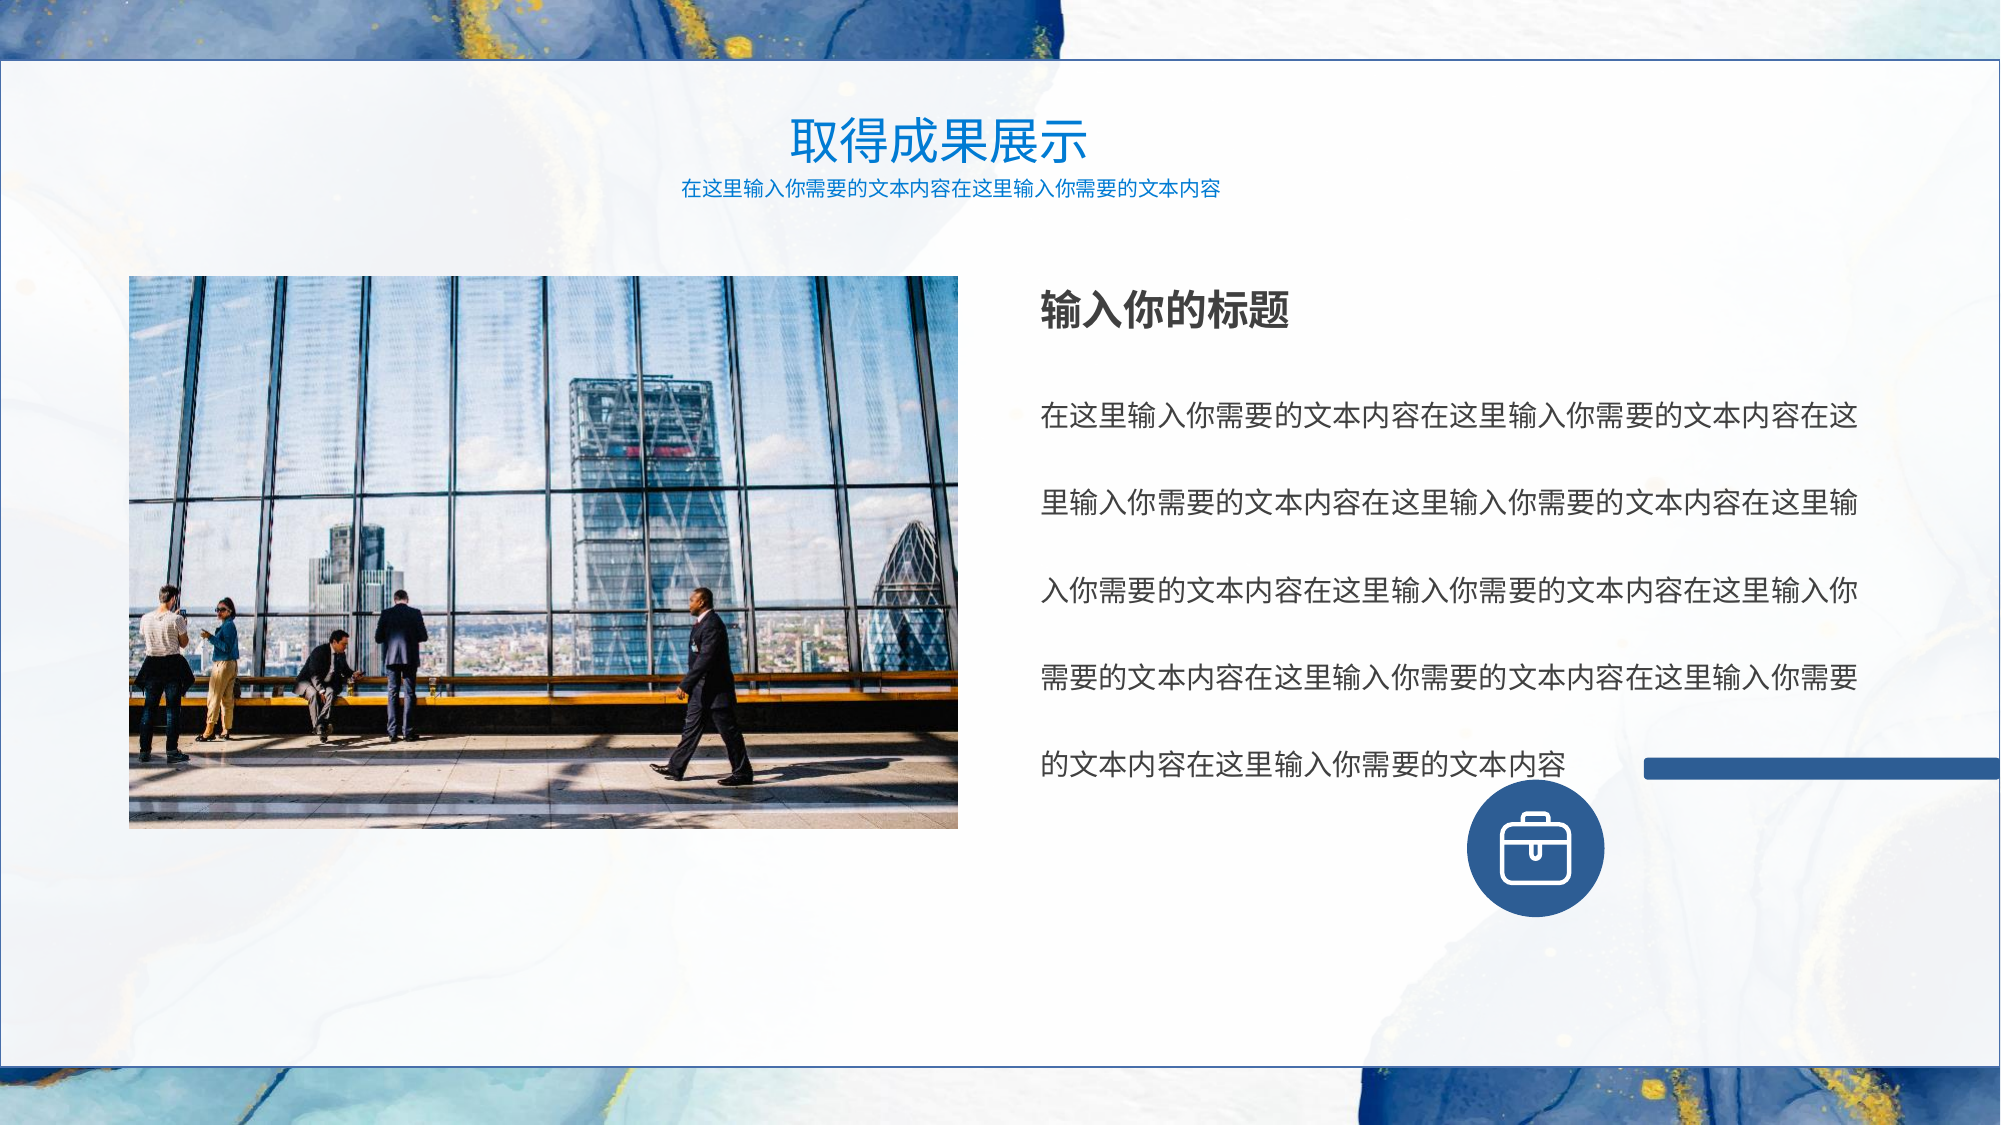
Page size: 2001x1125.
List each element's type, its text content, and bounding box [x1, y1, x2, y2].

text_box [0, 59, 2000, 1068]
picture [129, 276, 958, 829]
text_box 在这里输入你需要的文本内容在这里输入你需要的文本内容 [623, 167, 1280, 208]
text_box 在这里输入你需要的文本内容在这里输入你需要的文本内容在这里输入你需要的文本内容在这里输入你需要的文本内容在这里输入你需要的文本内容在这里输入你需要的文本内容在这里输入你需要的文本内容在这里输入你需要的文本内容在这里输入你需要的文本内容在这里输入你需要的文本内容 [1025, 337, 1894, 789]
text_box 取得成果展示 [774, 101, 1128, 167]
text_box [1467, 779, 1605, 918]
text_box 输入你的标题 [1025, 276, 1460, 337]
picture [0, 0, 2001, 1125]
text_box [1642, 756, 2000, 781]
